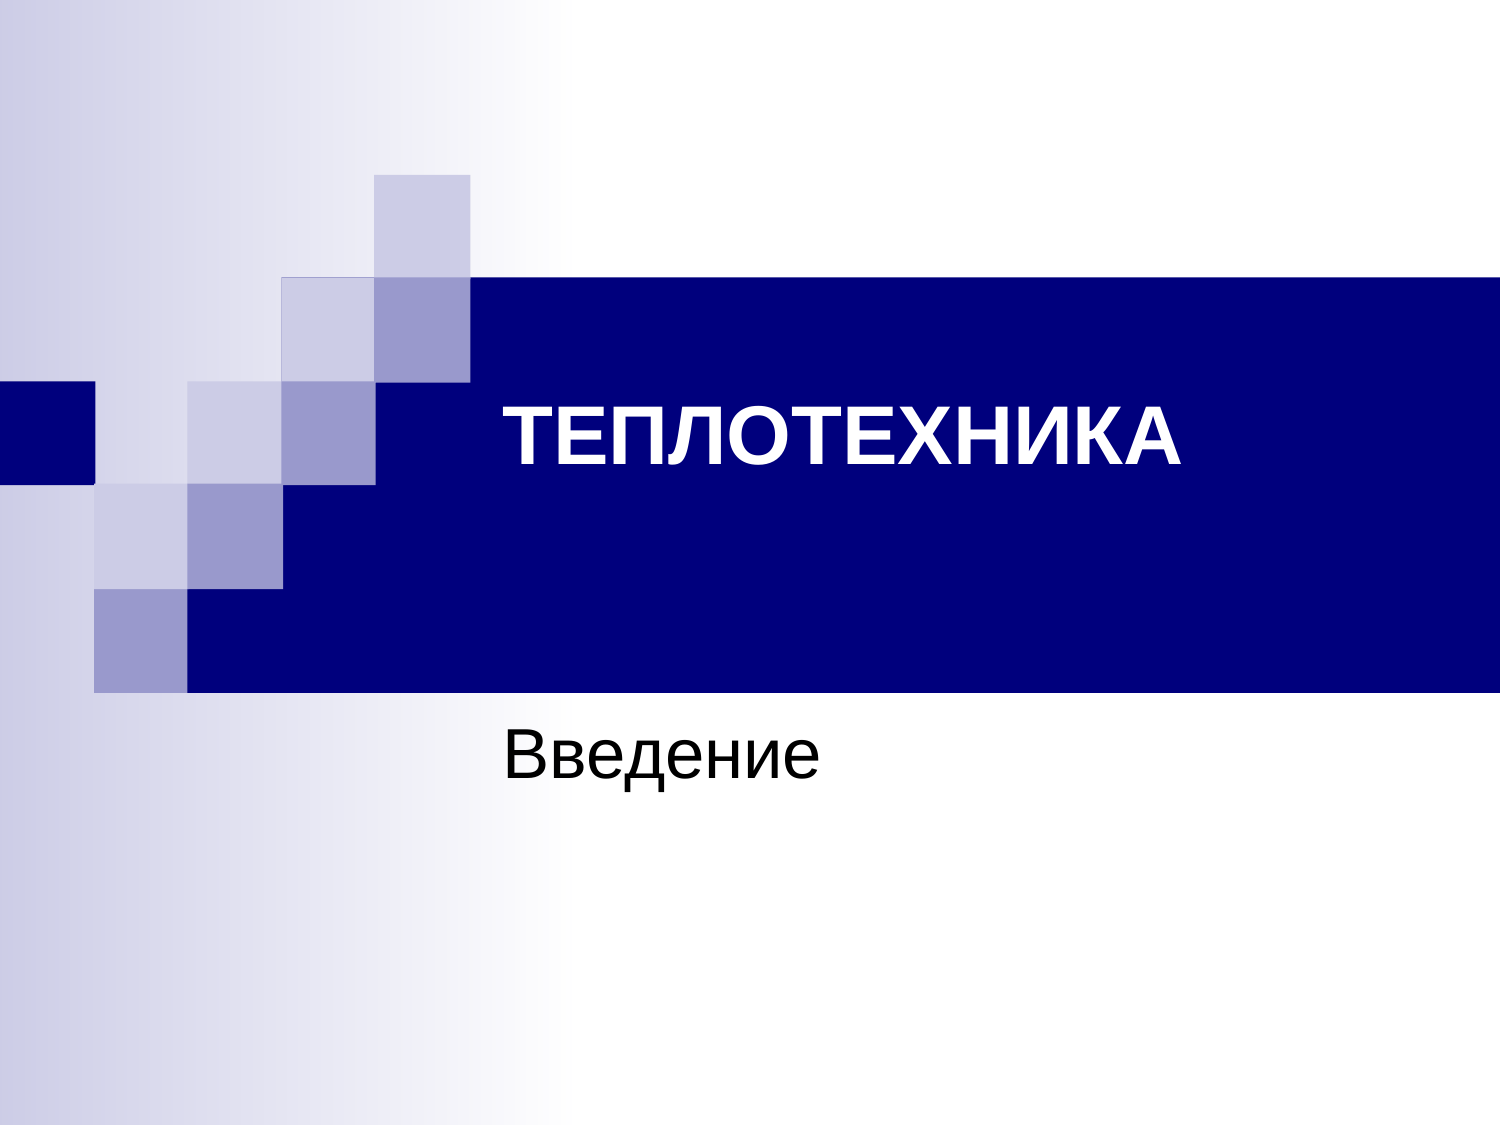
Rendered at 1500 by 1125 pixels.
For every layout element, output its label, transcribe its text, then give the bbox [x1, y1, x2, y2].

title ТЕПЛОТЕХНИКА [487, 299, 1475, 663]
subtitle Введение [487, 699, 1475, 988]
